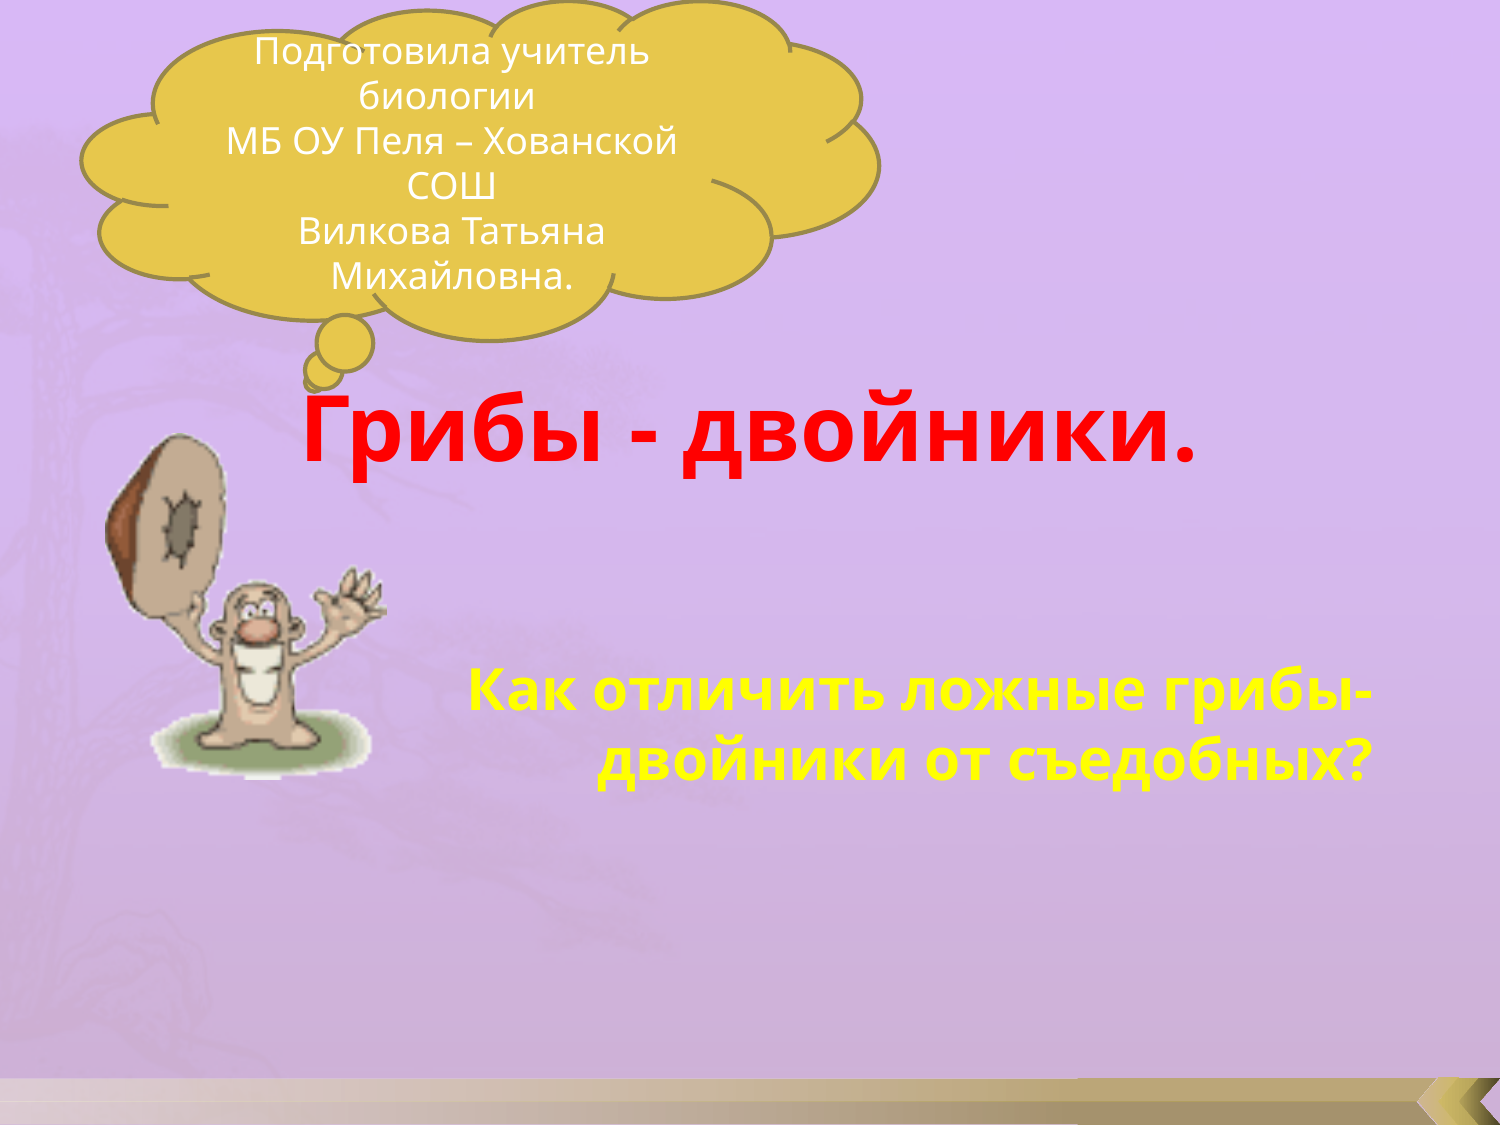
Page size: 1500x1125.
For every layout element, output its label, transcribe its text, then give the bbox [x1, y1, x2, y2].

subtitle Как отличить ложные грибы-двойники от съедобных? [338, 644, 1389, 997]
title Грибы - двойники. [112, 304, 1388, 546]
picture [104, 432, 388, 781]
text_box Подготовила учитель биологии МБ ОУ Пеля – Хованской СОШ Вилкова Татьяна Михайловна. [79, 0, 882, 394]
